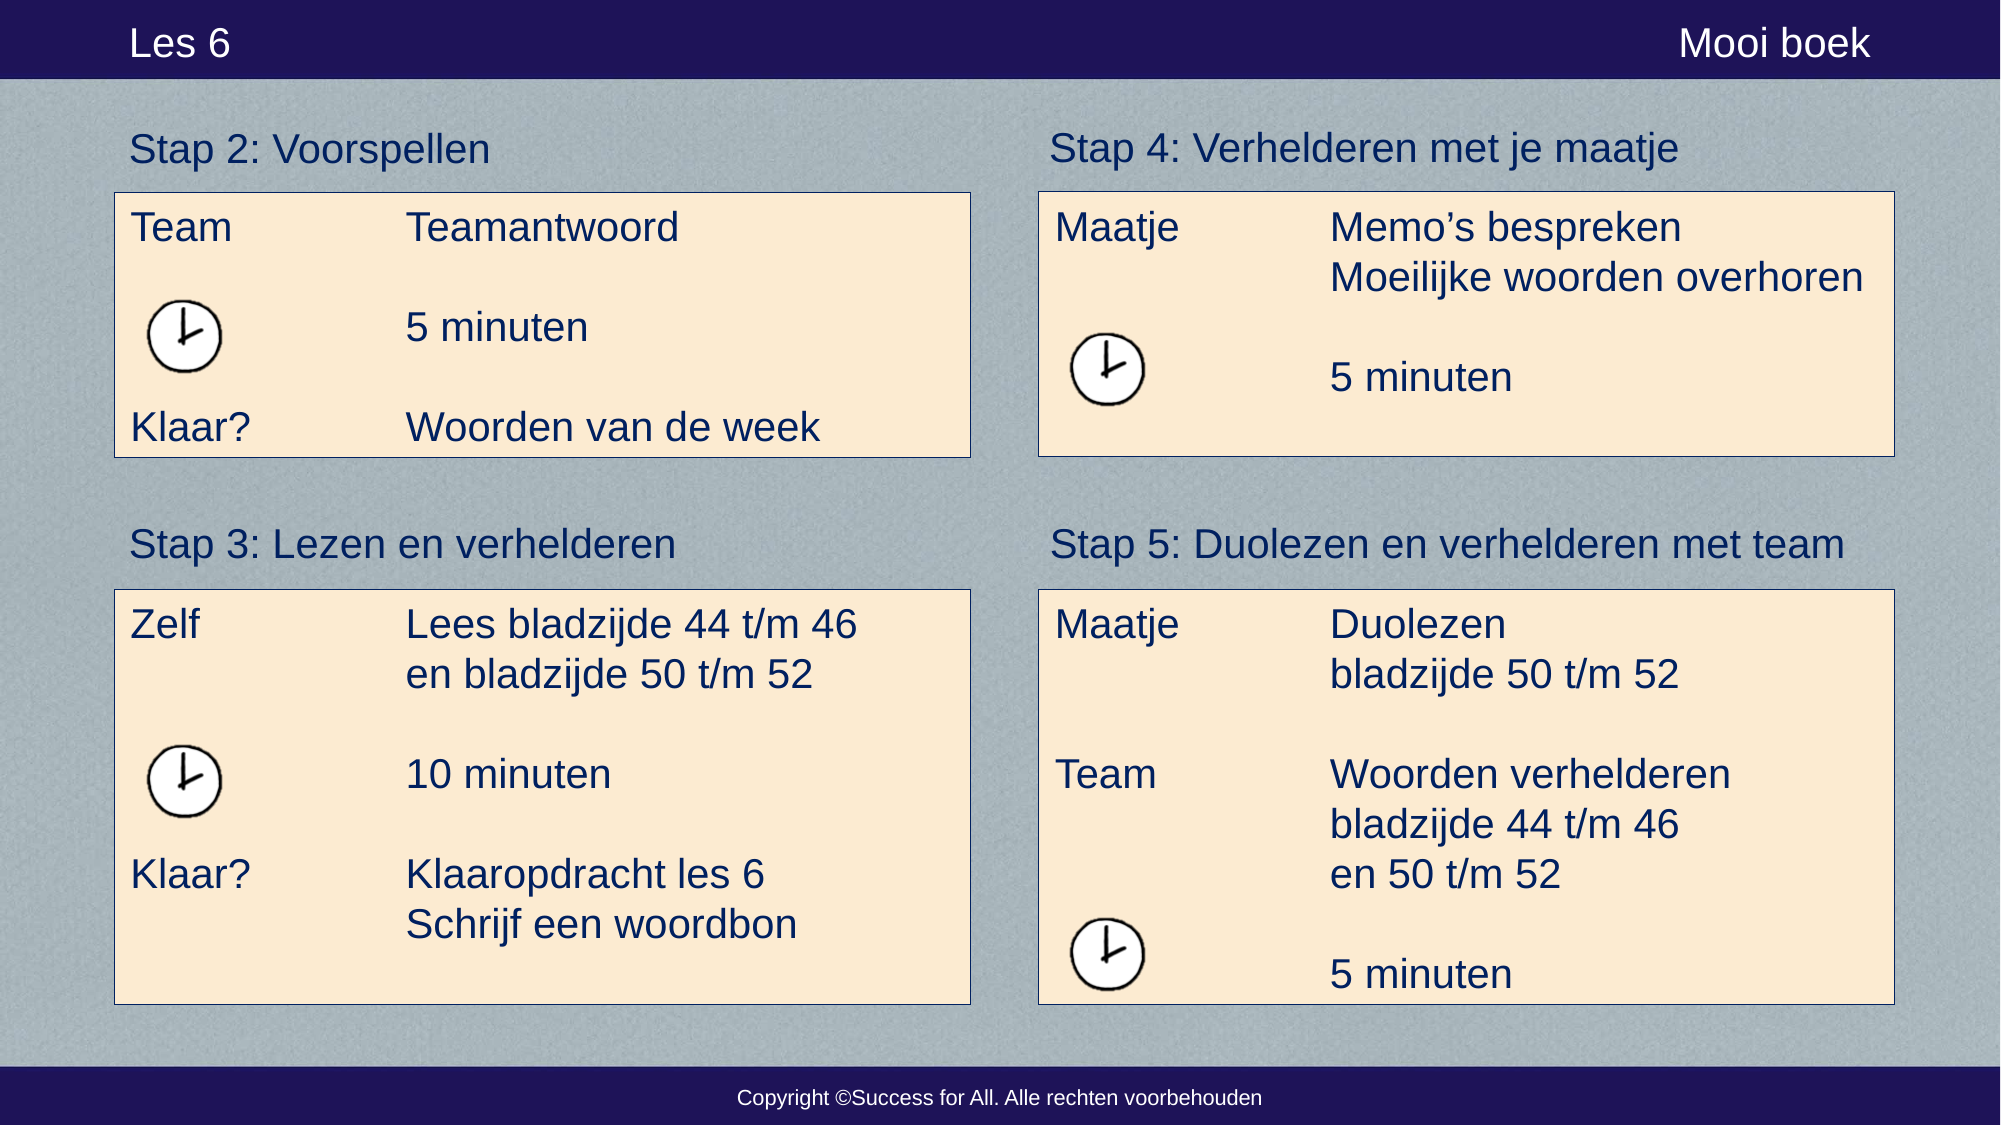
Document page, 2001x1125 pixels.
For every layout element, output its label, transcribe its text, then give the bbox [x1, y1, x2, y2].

text_box Maatje Memo’s bespreken Moeilijke woorden overhoren 5 minuten [1038, 191, 1895, 457]
text_box Les 6 [114, 8, 354, 73]
text_box Stap 2: Voorspellen [114, 114, 907, 180]
text_box Copyright ©Success for All. Alle rechten voorbehouden [0, 1076, 2000, 1125]
text_box Zelf Lees bladzijde 44 t/m 46 en bladzijde 50 t/m 52 10 minuten Klaar? Klaaropdracht les 6 Schrijf een woordbon [114, 589, 971, 1005]
picture [0, 0, 2001, 1125]
text_box Stap 5: Duolezen en verhelderen met team [1035, 509, 1874, 575]
text_box Stap 3: Lezen en verhelderen [114, 509, 907, 575]
text_box Stap 4: Verhelderen met je maatje [999, 113, 1886, 179]
text_box Mooi boek [999, 8, 1886, 73]
text_box Team Teamantwoord 5 minuten Klaar? Woorden van de week [114, 192, 971, 458]
text_box Maatje Duolezen bladzijde 50 t/m 52 Team Woorden verhelderen bladzijde 44 t/m 46 en 50 t/m 52 5 minuten [1038, 589, 1895, 1005]
